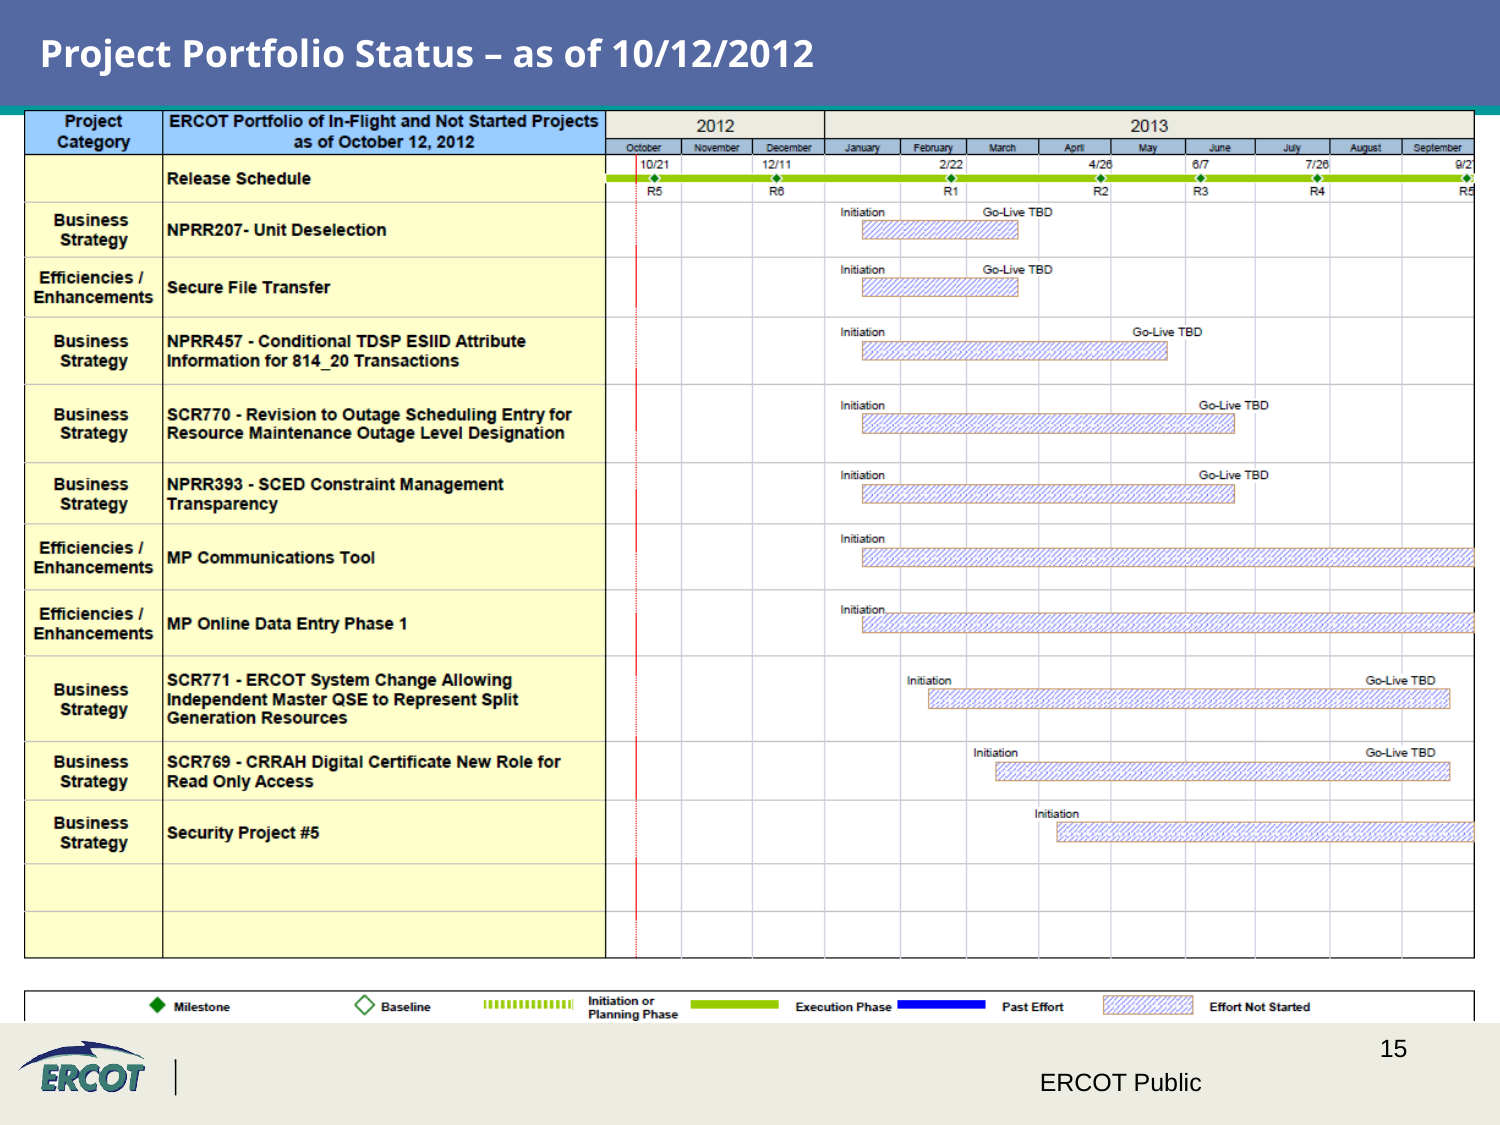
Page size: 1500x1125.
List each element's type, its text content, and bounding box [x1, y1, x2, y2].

text_box Project Portfolio Status – as of 10/12/2012 [24, 30, 1163, 106]
footer ERCOT Public [1025, 1059, 1438, 1125]
text_box [24, 22, 1450, 85]
picture [24, 109, 1476, 1022]
picture [10, 1031, 151, 1111]
